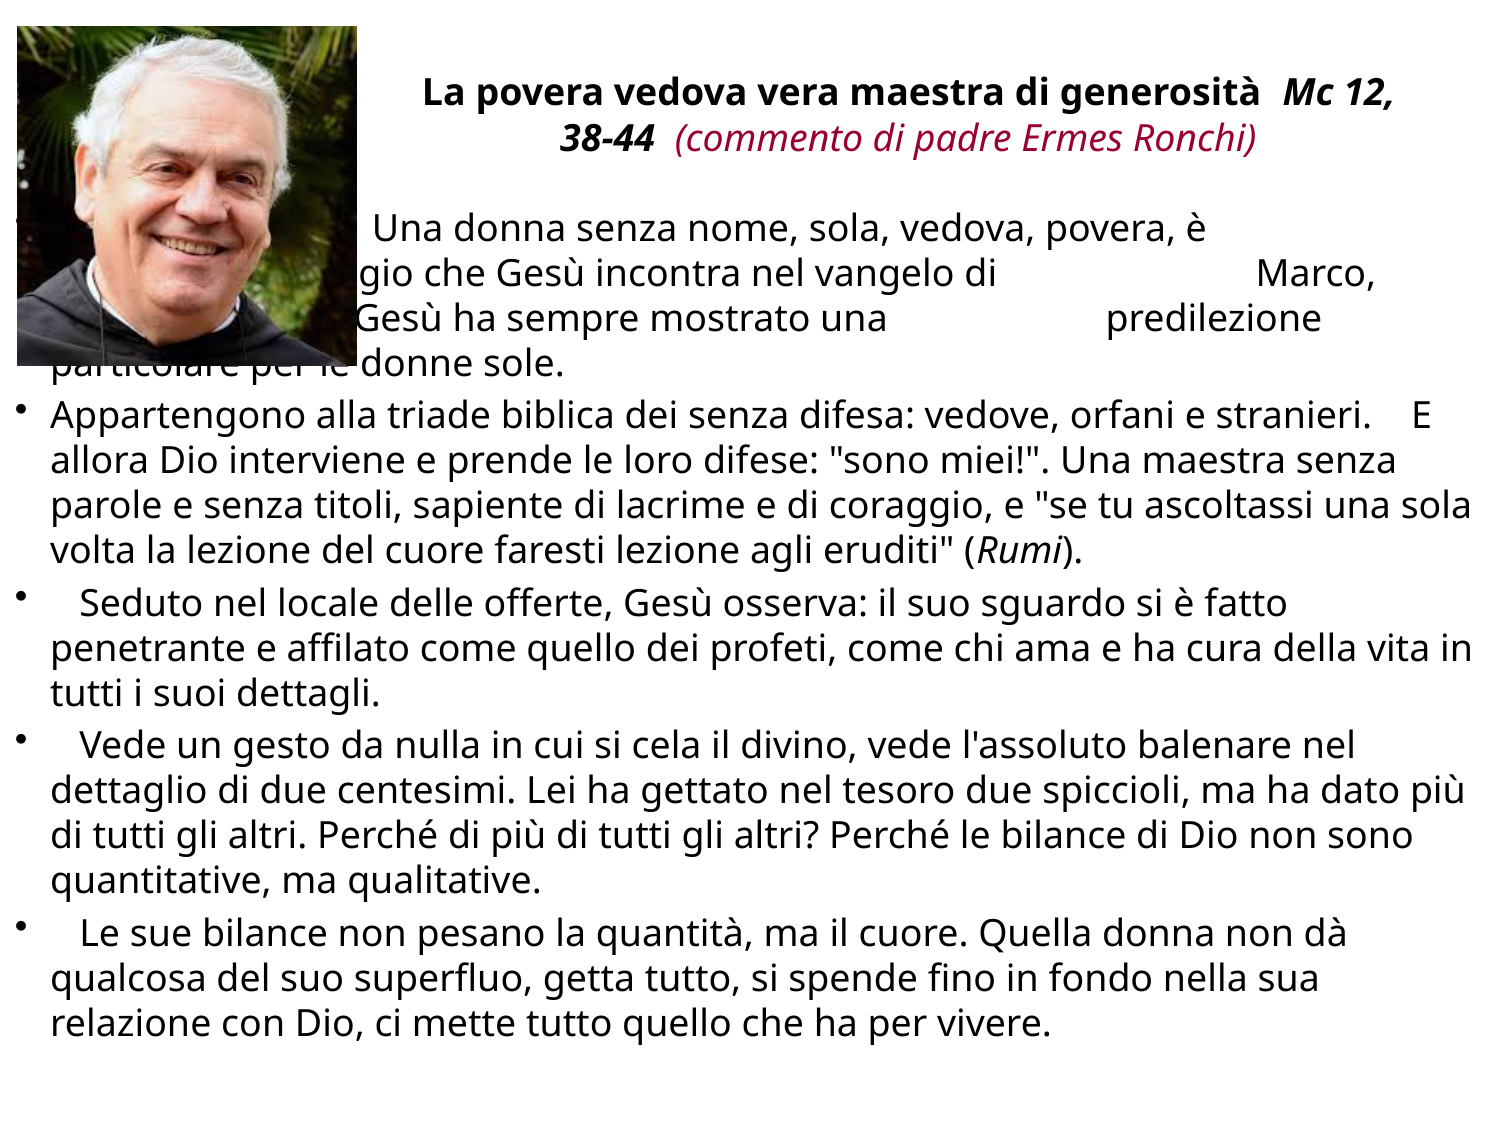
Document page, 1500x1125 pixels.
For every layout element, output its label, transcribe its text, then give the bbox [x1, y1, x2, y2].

text_box Una donna senza nome, sola, vedova, povera, è l'ultimo personaggio che Gesù incontra nel vangelo di Marco, l'ultima maestra. Gesù ha sempre mostrato una predilezione particolare per le donne sole. Appartengono alla triade biblica dei senza difesa: vedove, orfani e stranieri. E allora Dio interviene e prende le loro difese: "sono miei!". Una maestra senza parole e senza titoli, sapiente di lacrime e di coraggio, e "se tu ascoltassi una sola volta la lezione del cuore faresti lezione agli eruditi" (Rumi). Seduto nel locale delle offerte, Gesù osserva: il suo sguardo si è fatto penetrante e affilato come quello dei profeti, come chi ama e ha cura della vita in tutti i suoi dettagli. Vede un gesto da nulla in cui si cela il divino, vede l'assoluto balenare nel dettaglio di due centesimi. Lei ha gettato nel tesoro due spiccioli, ma ha dato più di tutti gli altri. Perché di più di tutti gli altri? Perché le bilance di Dio non sono quantitative, ma qualitative. Le sue bilance non pesano la quantità, ma il cuore. Quella donna non dà qualcosa del suo superfluo, getta tutto, si spende fino in fondo nella sua relazione con Dio, ci mette tutto quello che ha per vivere. [0, 196, 1500, 710]
picture [17, 26, 357, 366]
text_box Una donna senza nome, sola, vedova, povera, è l'ultimo personaggio che Gesù incontra nel vangelo di Marco, l'ultima maestra. Gesù ha sempre mostrato una predilezione particolare per le donne sole. Appartengono alla triade biblica dei senza difesa: vedove, orfani e stranieri. E allora Dio interviene e prende le loro difese: "sono miei!". Una maestra senza parole e senza titoli, sapiente di lacrime e di coraggio, e "se tu ascoltassi una sola volta la lezione del cuore faresti lezione agli eruditi" (Rumi). Seduto nel locale delle offerte, Gesù osserva: il suo sguardo si è fatto penetrante e affilato come quello dei profeti, come chi ama e ha cura della vita in tutti i suoi dettagli. Vede un gesto da nulla in cui si cela il divino, vede l'assoluto balenare nel dettaglio di due centesimi. Lei ha gettato nel tesoro due spiccioli, ma ha dato più di tutti gli altri. Perché di più di tutti gli altri? Perché le bilance di Dio non sono quantitative, ma qualitative. Le sue bilance non pesano la quantità, ma il cuore. Quella donna non dà qualcosa del suo superfluo, getta tutto, si spende fino in fondo nella sua relazione con Dio, ci mette tutto quello che ha per vivere. [0, 801, 1500, 1051]
text_box La povera vedova vera maestra di generosità Mc 12, 38-44 (commento di padre Ermes Ronchi) [383, 56, 1434, 166]
text_box Una donna senza nome, sola, vedova, povera, è l'ultimo personaggio che Gesù incontra nel vangelo di Marco, l'ultima maestra. Gesù ha sempre mostrato una predilezione particolare per le donne sole. Appartengono alla triade biblica dei senza difesa: vedove, orfani e stranieri. E allora Dio interviene e prende le loro difese: "sono miei!". Una maestra senza parole e senza titoli, sapiente di lacrime e di coraggio, e "se tu ascoltassi una sola volta la lezione del cuore faresti lezione agli eruditi" (Rumi). Seduto nel locale delle offerte, Gesù osserva: il suo sguardo si è fatto penetrante e affilato come quello dei profeti, come chi ama e ha cura della vita in tutti i suoi dettagli. Vede un gesto da nulla in cui si cela il divino, vede l'assoluto balenare nel dettaglio di due centesimi. Lei ha gettato nel tesoro due spiccioli, ma ha dato più di tutti gli altri. Perché di più di tutti gli altri? Perché le bilance di Dio non sono quantitative, ma qualitative. Le sue bilance non pesano la quantità, ma il cuore. Quella donna non dà qualcosa del suo superfluo, getta tutto, si spende fino in fondo nella sua relazione con Dio, ci mette tutto quello che ha per vivere. [0, 711, 1500, 799]
